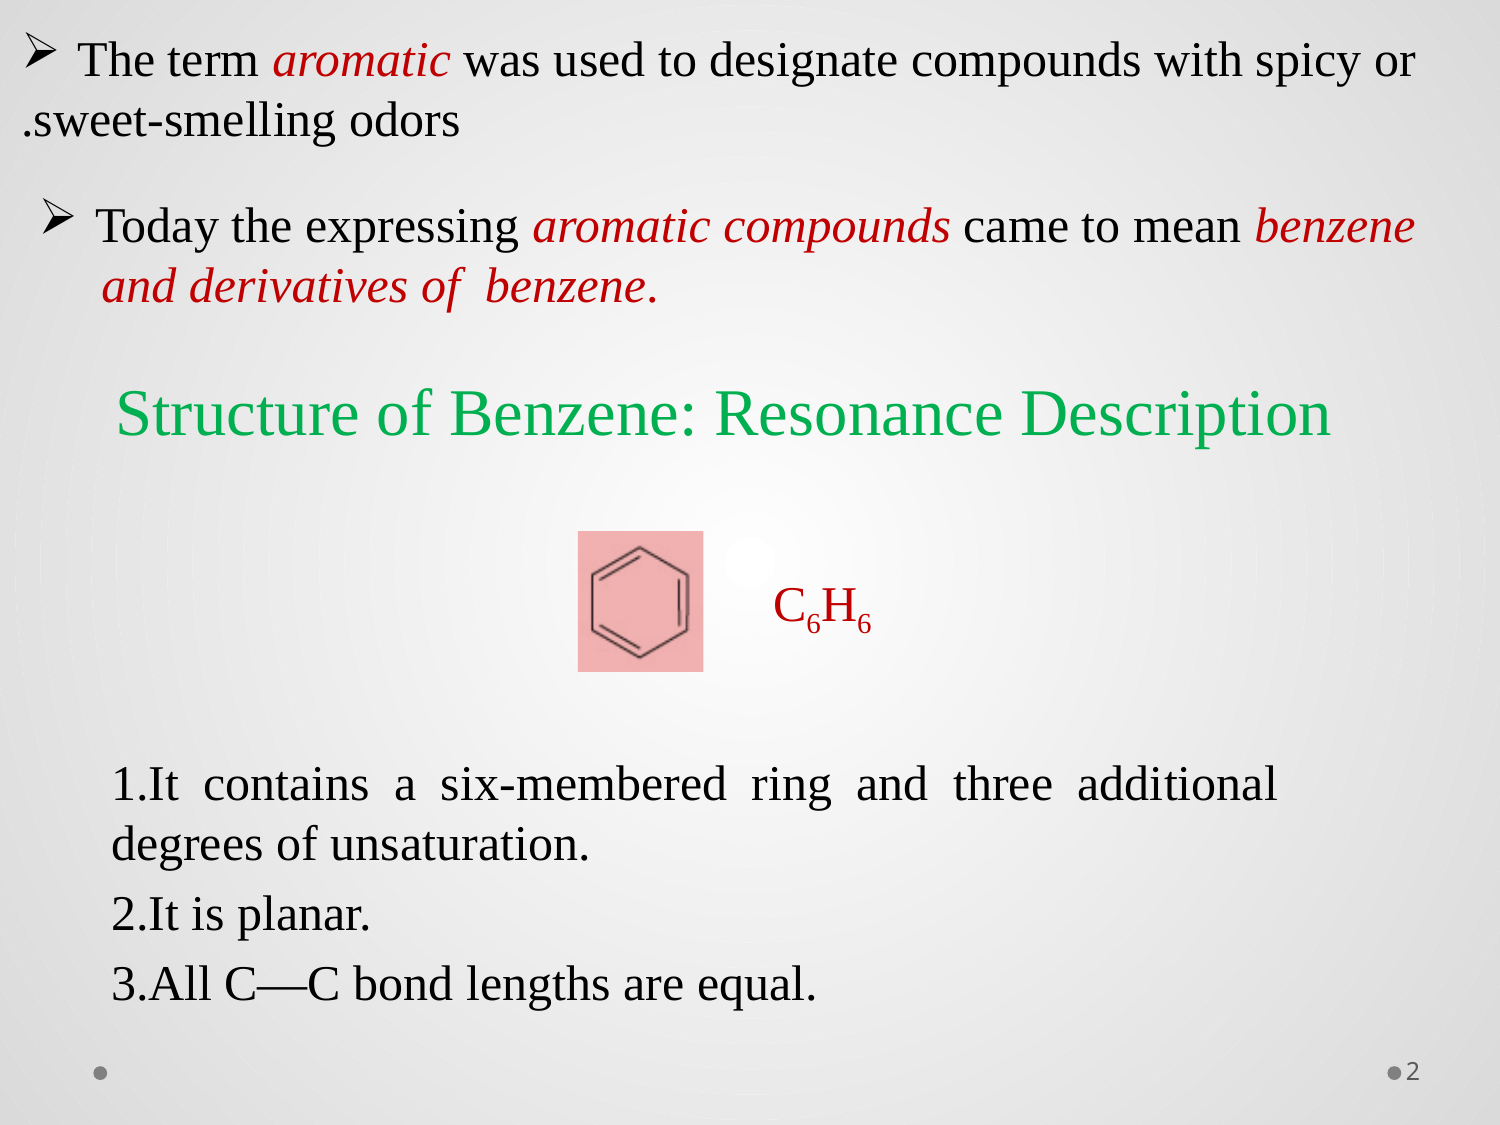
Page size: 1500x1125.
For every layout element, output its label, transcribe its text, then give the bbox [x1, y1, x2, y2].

text_box Today the expressing aromatic compounds came to mean benzene and derivatives of benzene. [23, 185, 1444, 320]
text_box Structure of Benzene: Resonance Description [100, 361, 1350, 457]
slide_number 2 [1401, 1042, 1494, 1103]
text_box It contains a six-membered ring and three additional degrees of unsaturation. It is planar. All C—C bond lengths are equal. [96, 743, 1294, 1018]
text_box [577, 531, 890, 672]
text_box The term aromatic was used to designate compounds with spicy or sweet-smelling odors. [6, 19, 1444, 154]
